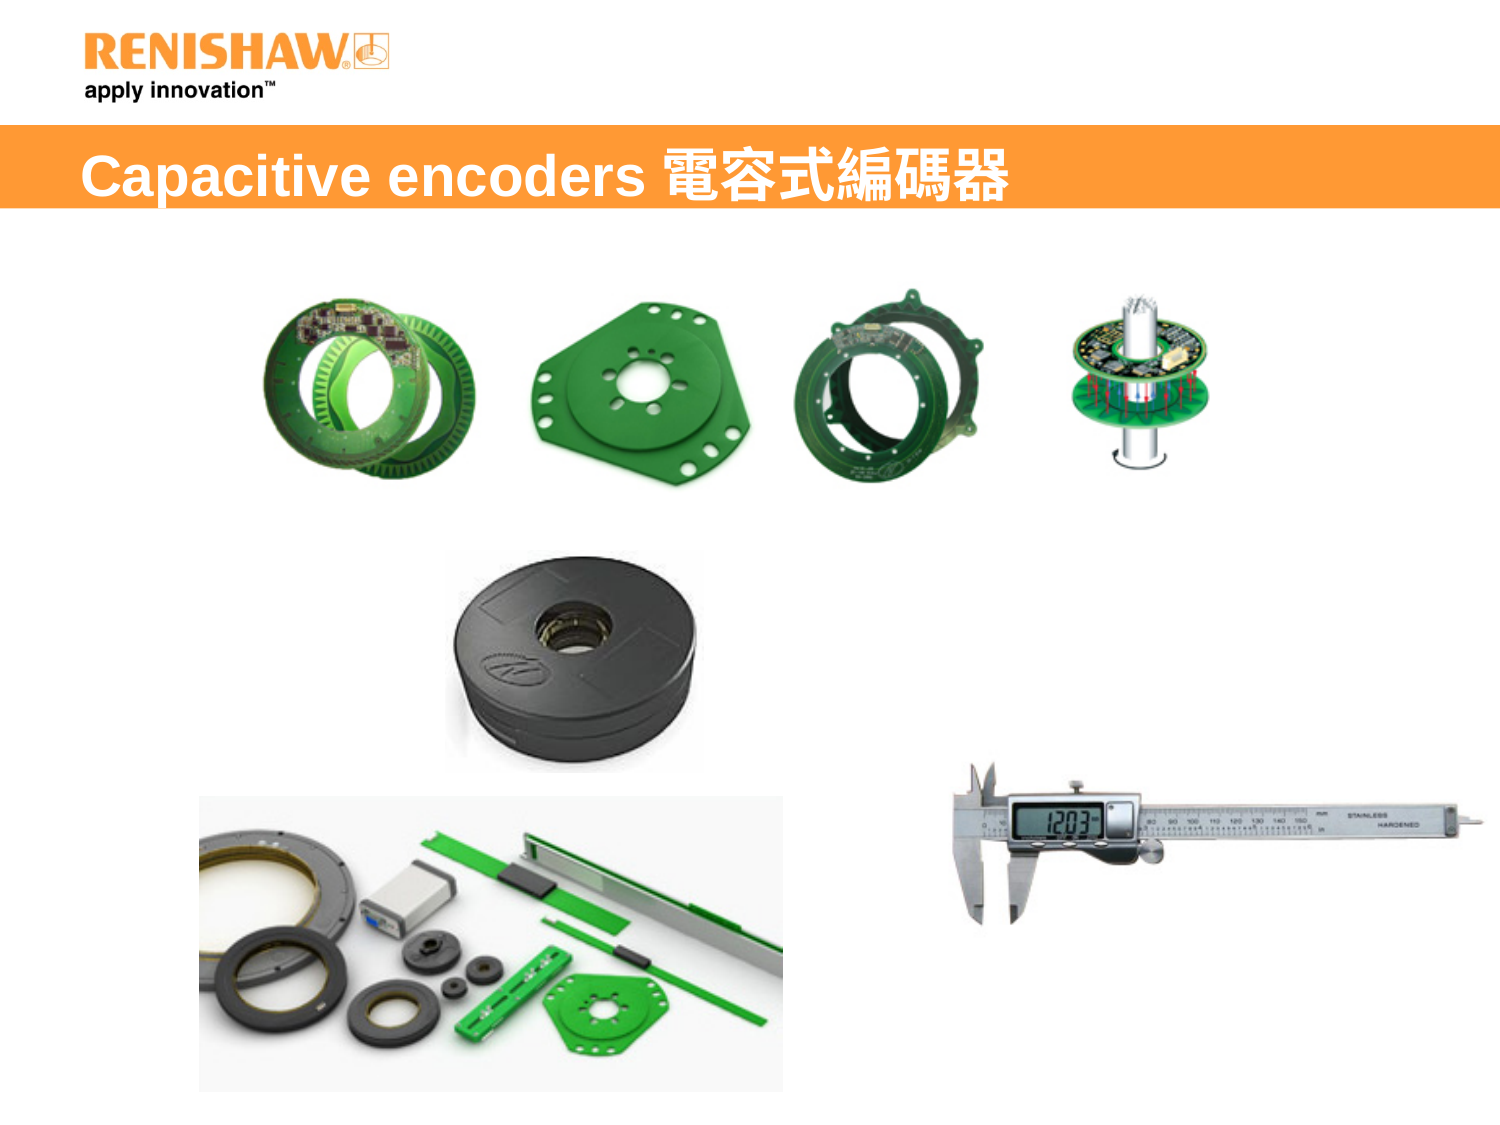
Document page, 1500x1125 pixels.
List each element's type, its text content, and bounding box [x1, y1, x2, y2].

picture [937, 562, 1500, 1125]
picture [83, 30, 390, 104]
picture [445, 550, 704, 773]
picture [198, 796, 783, 1092]
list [222, 280, 1278, 493]
title Capacitive encoders電容式編碼器 [64, 130, 1446, 204]
